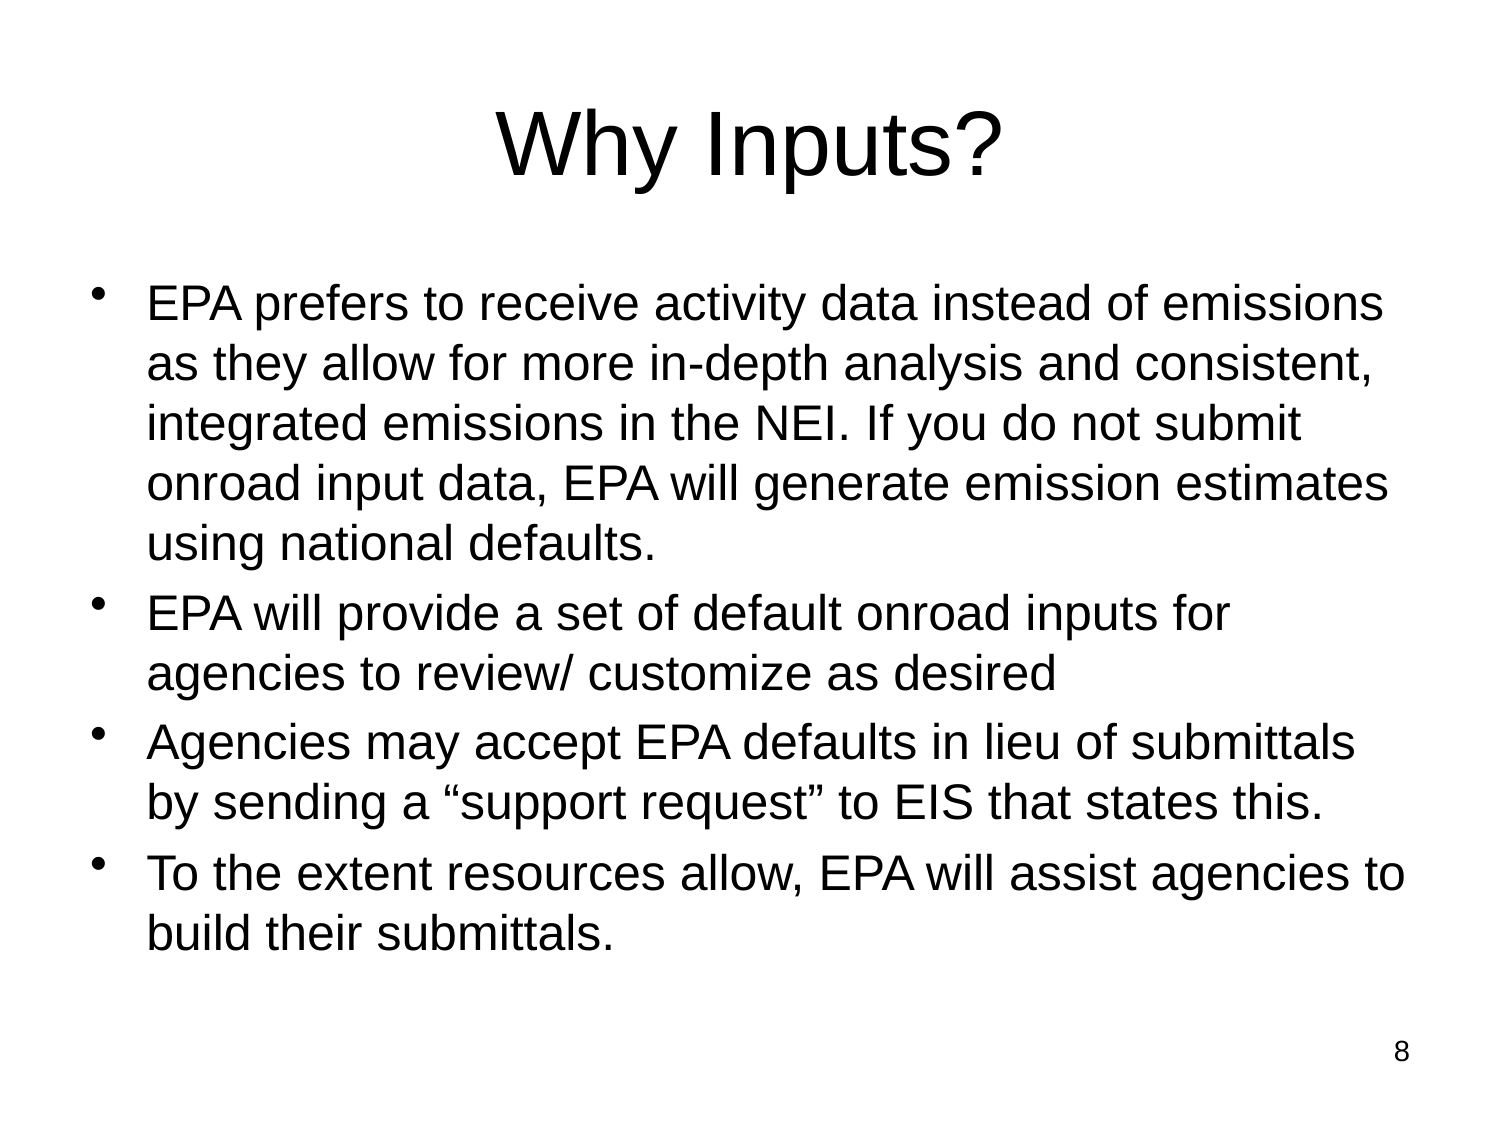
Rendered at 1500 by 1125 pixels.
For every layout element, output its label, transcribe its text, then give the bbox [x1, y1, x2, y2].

title Why Inputs? [74, 44, 1426, 233]
slide_number 8 [1074, 1024, 1426, 1103]
list EPA prefers to receive activity data instead of emissions as they allow for more in-depth analysis and consistent, integrated emissions in the NEI. If you do not submit onroad input data, EPA will generate emission estimates using national defaults. EPA will provide a set of default onroad inputs for agencies to review/ customize as desired Agencies may accept EPA defaults in lieu of submittals by sending a “support request” to EIS that states this. To the extent resources allow, EPA will assist agencies to build their submittals. [74, 262, 1426, 1006]
